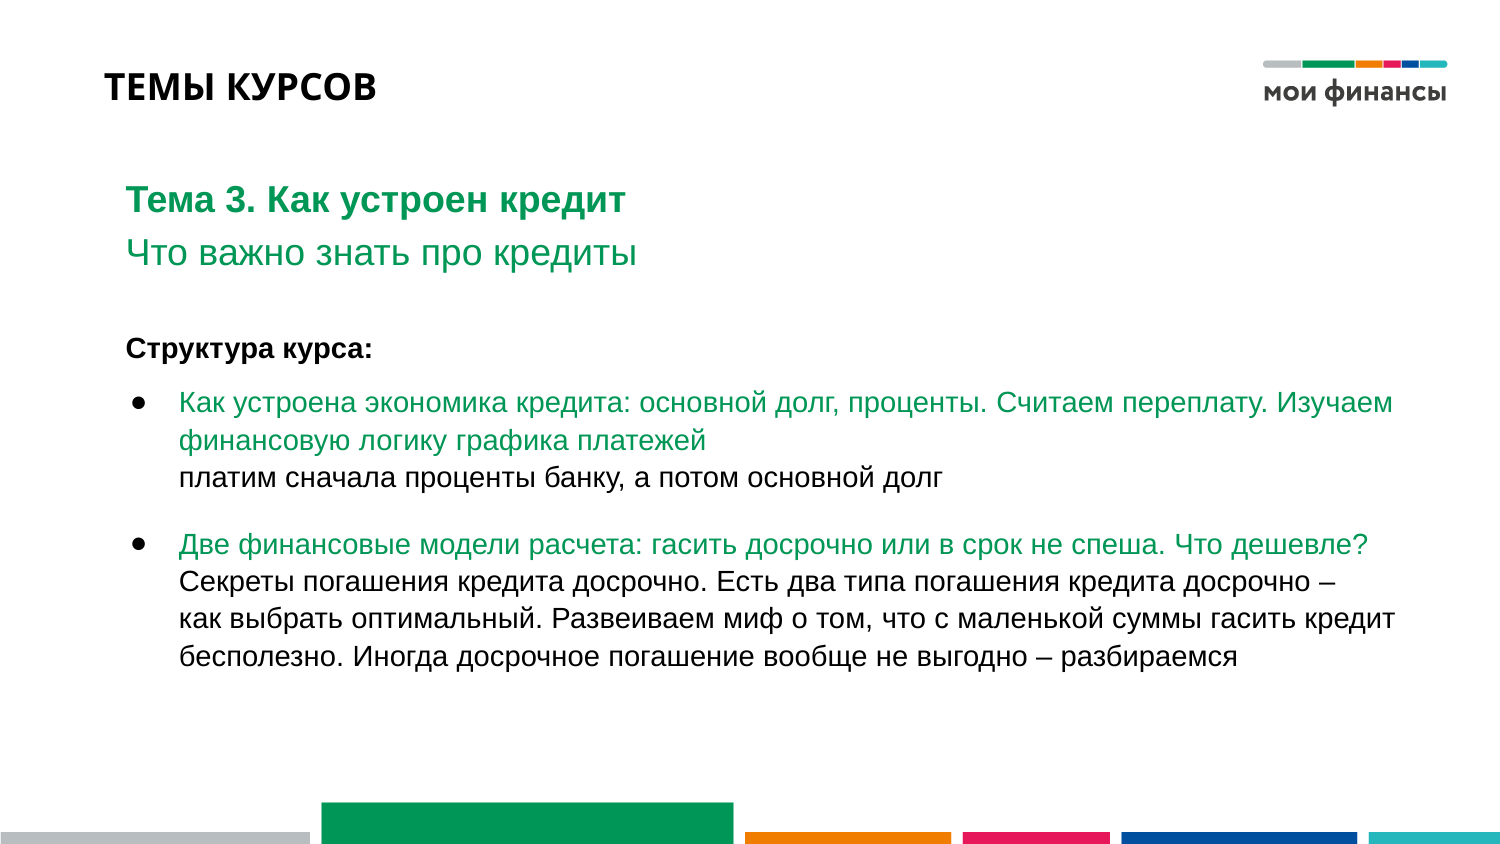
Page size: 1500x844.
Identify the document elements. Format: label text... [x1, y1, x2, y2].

picture [0, 0, 1500, 844]
list Тема 3. Как устроен кредит Что важно знать про кредиты Структура курса: Как устроена экономика кредита: основной долг, проценты. Считаем переплату. Изучаем финансовую логику графика платежей платим сначала проценты банку, а потом основной долг Две финансовые модели расчета: гасить досрочно или в срок не спеша. Что дешевле? Секреты погашения кредита досрочно. Есть два типа погашения кредита досрочно – как выбрать оптимальный. Развеиваем миф о том, что с маленькой суммы гасить кредит бесполезно. Иногда досрочное погашение вообще не выгодно – разбираемся [103, 174, 1446, 747]
title ТЕМЫ КУРСОВ [103, 62, 1234, 174]
